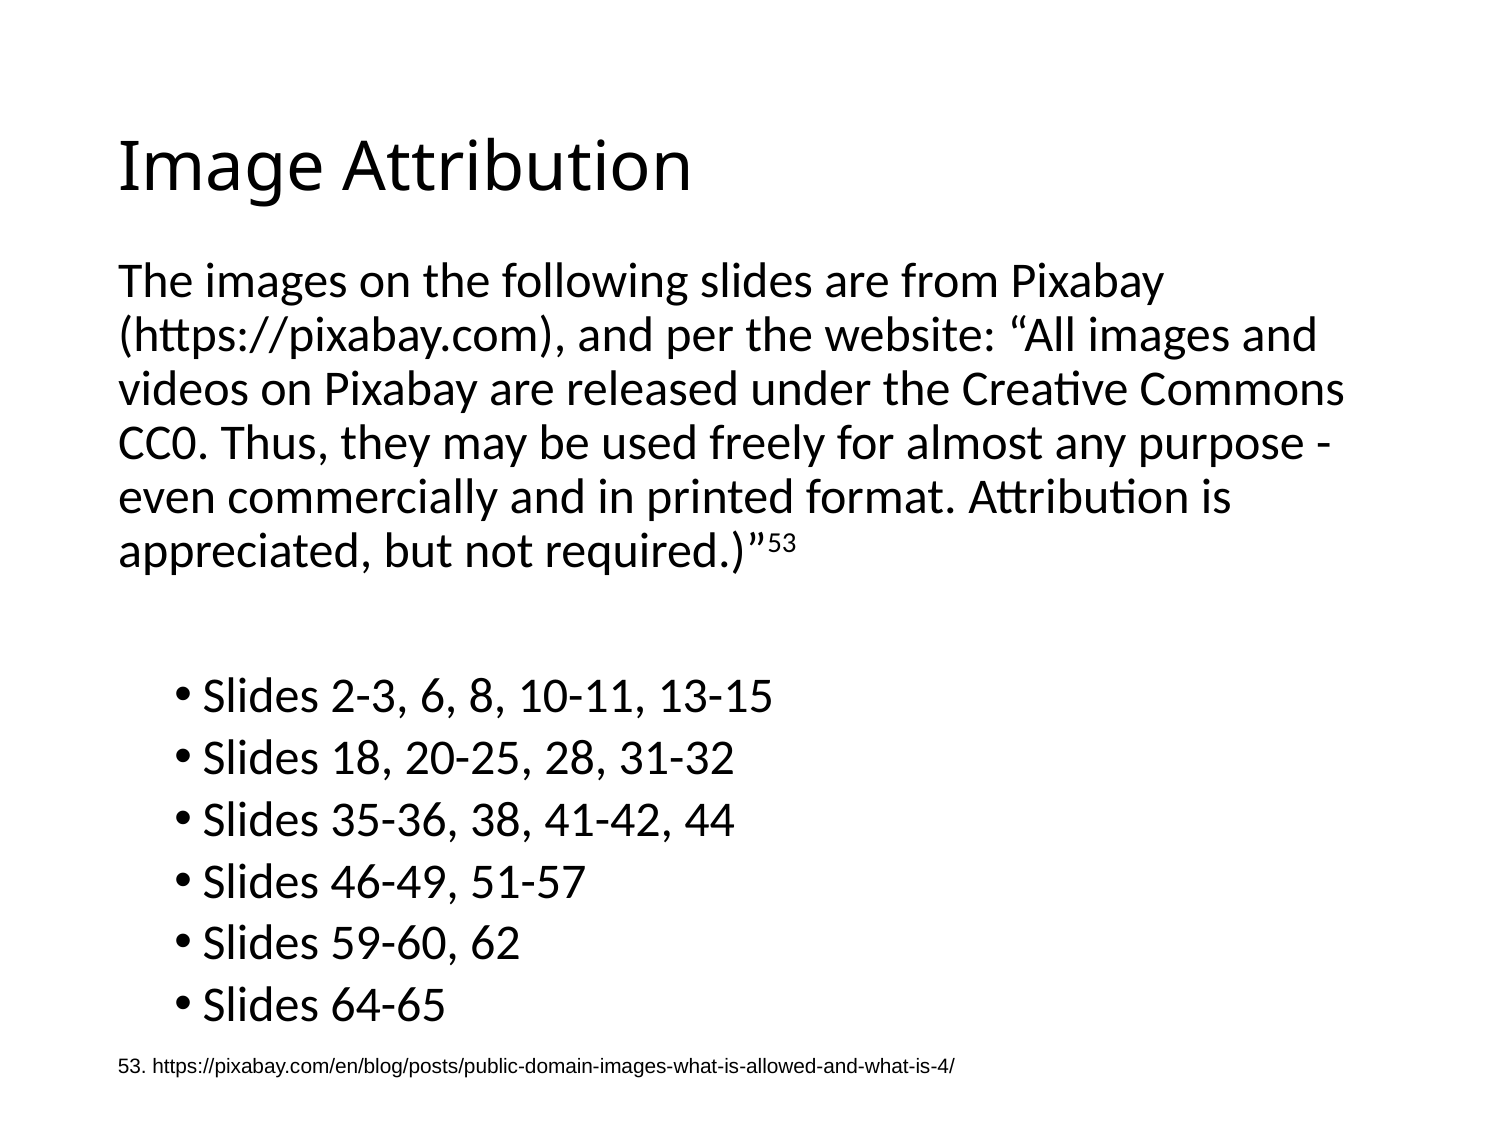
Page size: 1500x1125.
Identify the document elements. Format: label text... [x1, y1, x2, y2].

text_box 53. https://pixabay.com/en/blog/posts/public-domain-images-what-is-allowed-and-what-is-4/ [103, 1044, 1280, 1085]
title Image Attribution [102, 59, 1398, 246]
list The images on the following slides are from Pixabay (https://pixabay.com), and per the website: “All images and videos on Pixabay are released under the Creative Commons CC0. Thus, they may be used freely for almost any purpose - even commercially and in printed format. Attribution is appreciated, but not required.)”53 Slides 2-3, 6, 8, 10-11, 13-15 Slides 18, 20-25, 28, 31-32 Slides 35-36, 38, 41-42, 44 Slides 46-49, 51-57 Slides 59-60, 62 Slides 64-65 [102, 246, 1398, 1014]
